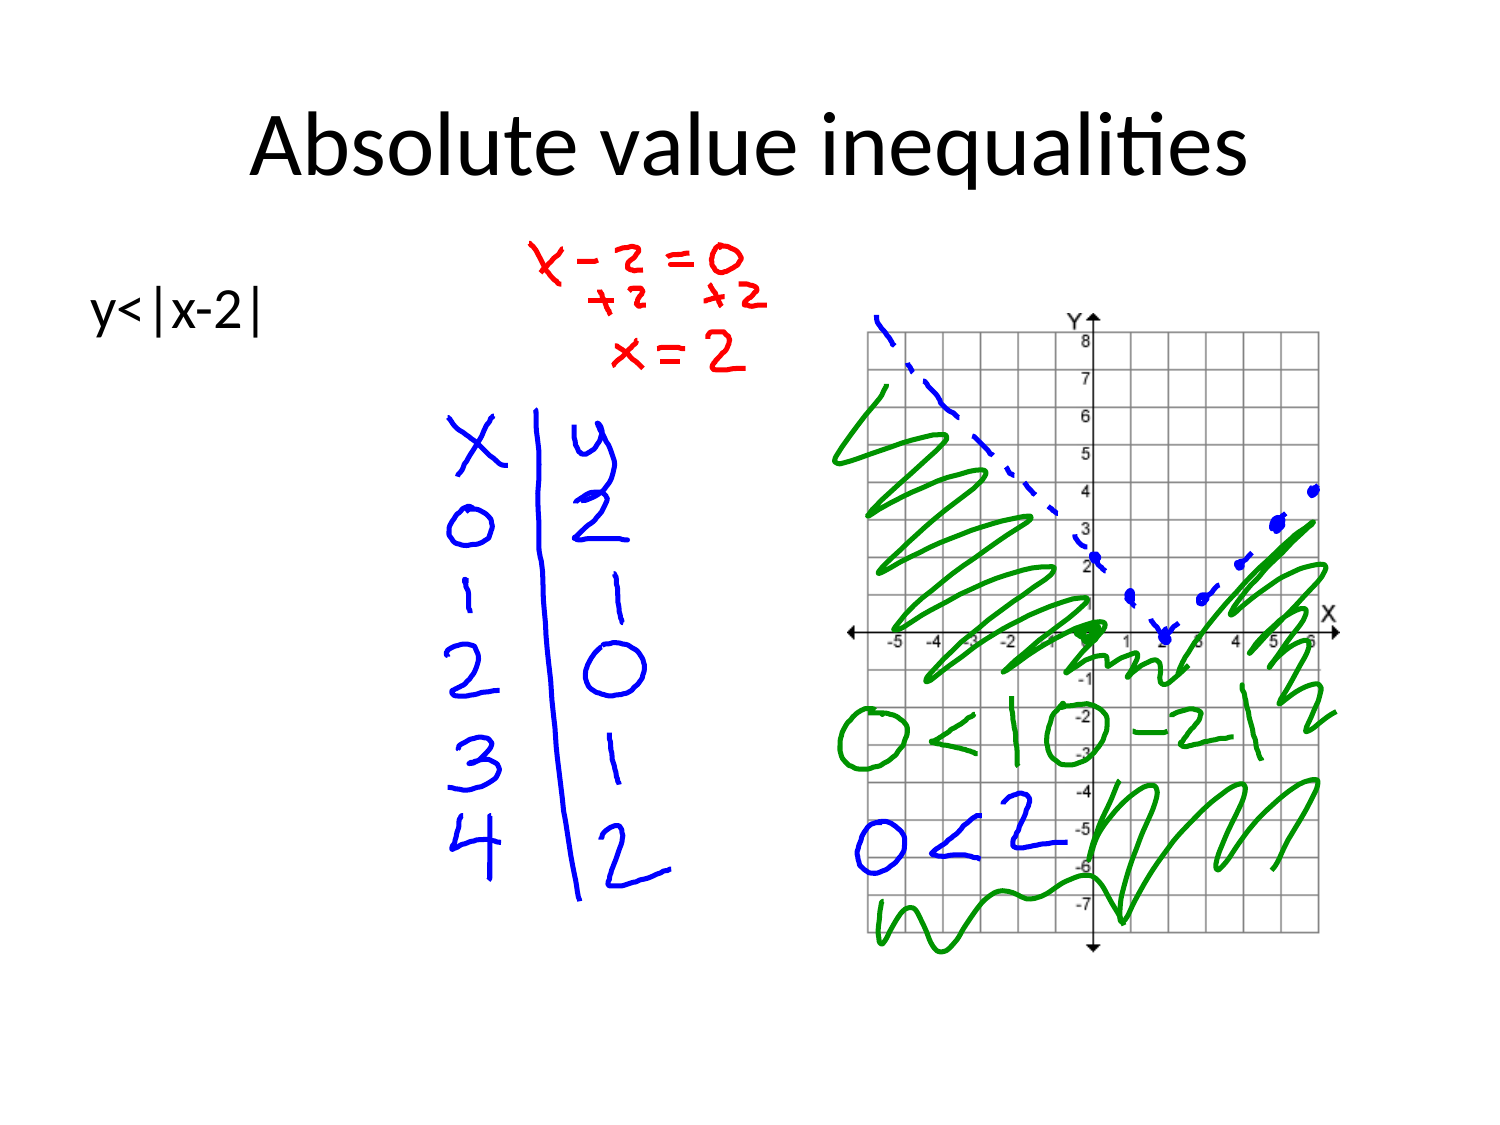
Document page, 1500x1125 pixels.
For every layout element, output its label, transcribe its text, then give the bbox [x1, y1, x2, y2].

text_box [608, 732, 620, 785]
text_box [577, 259, 599, 263]
text_box [529, 242, 546, 267]
text_box [478, 443, 508, 467]
text_box [626, 352, 644, 369]
text_box [447, 416, 477, 444]
text_box [707, 331, 746, 371]
text_box [717, 299, 723, 308]
text_box [710, 243, 743, 274]
text_box [666, 252, 690, 258]
text_box [539, 248, 563, 274]
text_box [834, 383, 1337, 953]
text_box [613, 572, 624, 624]
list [847, 313, 1340, 388]
text_box [534, 408, 581, 902]
text_box [738, 283, 767, 308]
text_box [614, 245, 644, 272]
text_box [573, 422, 616, 497]
text_box [491, 835, 502, 844]
text_box [451, 814, 489, 851]
text_box [448, 505, 494, 547]
text_box [600, 824, 672, 887]
text_box [611, 339, 638, 367]
text_box [573, 491, 629, 542]
text_box [703, 295, 725, 302]
text_box [463, 578, 471, 614]
text_box [445, 643, 500, 697]
text_box [614, 345, 626, 353]
text_box [584, 641, 646, 697]
text_box [545, 267, 562, 285]
text_box [708, 283, 718, 297]
text_box [657, 346, 686, 350]
text_box [487, 814, 492, 881]
list y<|x-2| [75, 262, 738, 1005]
text_box [447, 736, 501, 791]
title Absolute value inequalities [75, 45, 1425, 233]
text_box [628, 287, 646, 308]
text_box [598, 289, 612, 316]
text_box [456, 415, 494, 477]
